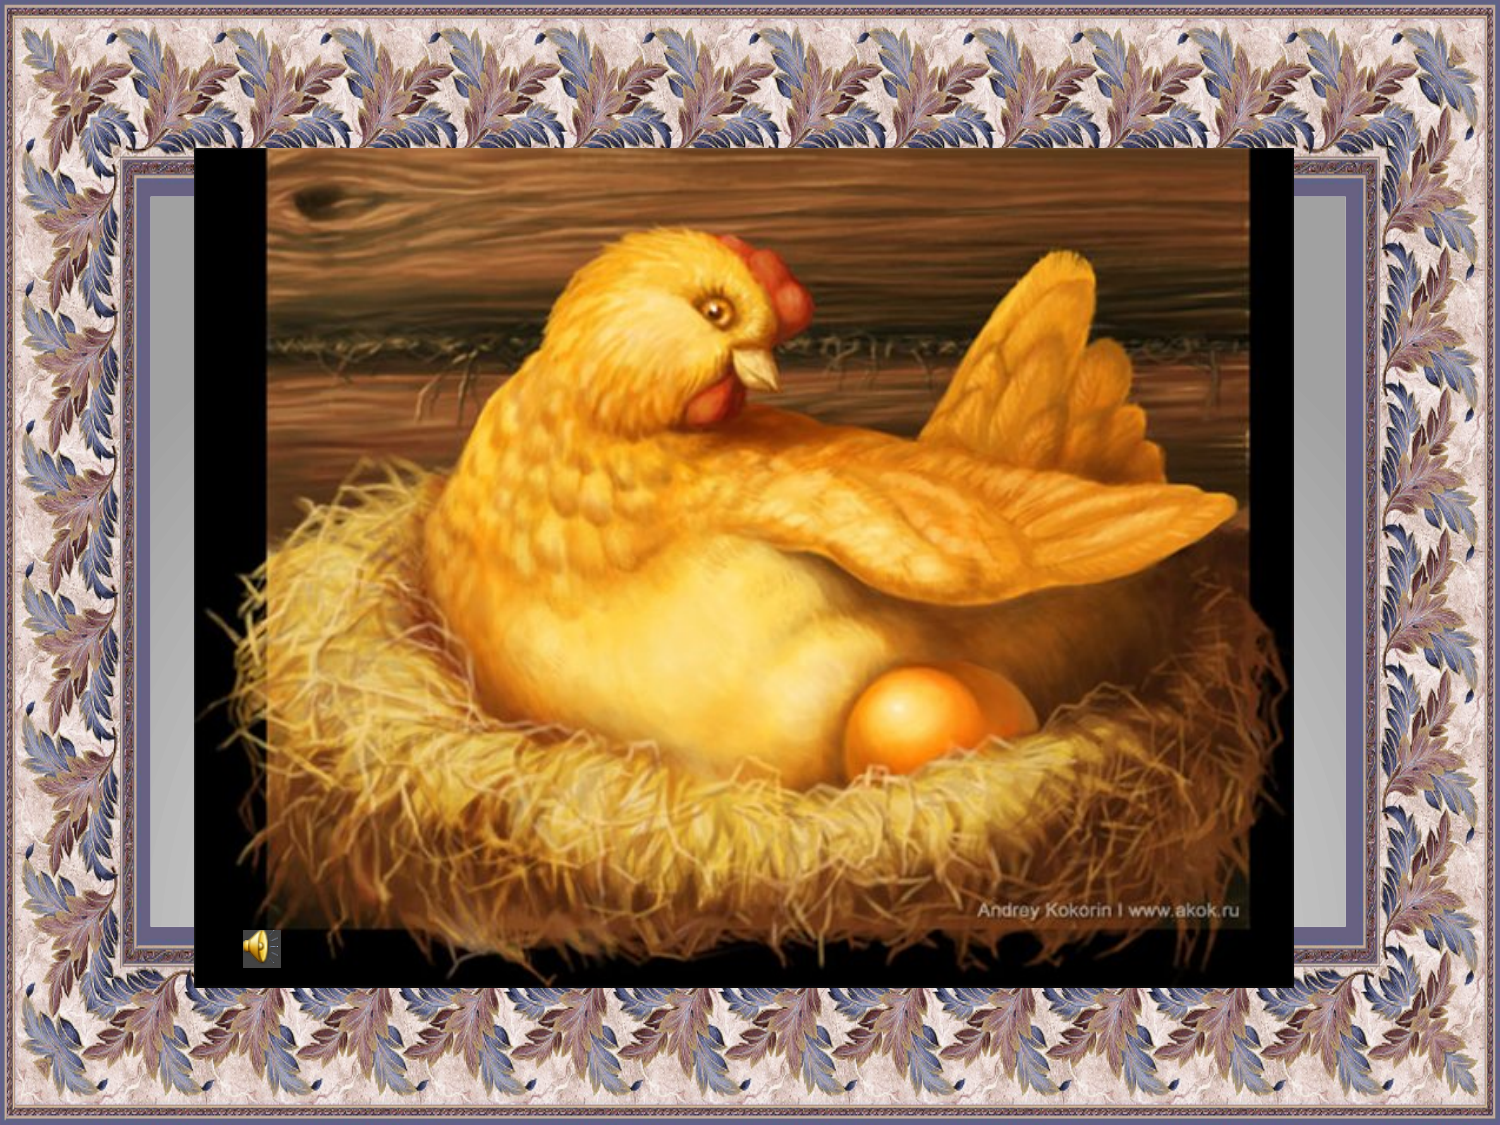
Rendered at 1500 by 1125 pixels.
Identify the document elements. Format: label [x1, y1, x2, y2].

picture [0, 0, 1500, 1125]
list [241, 928, 283, 970]
